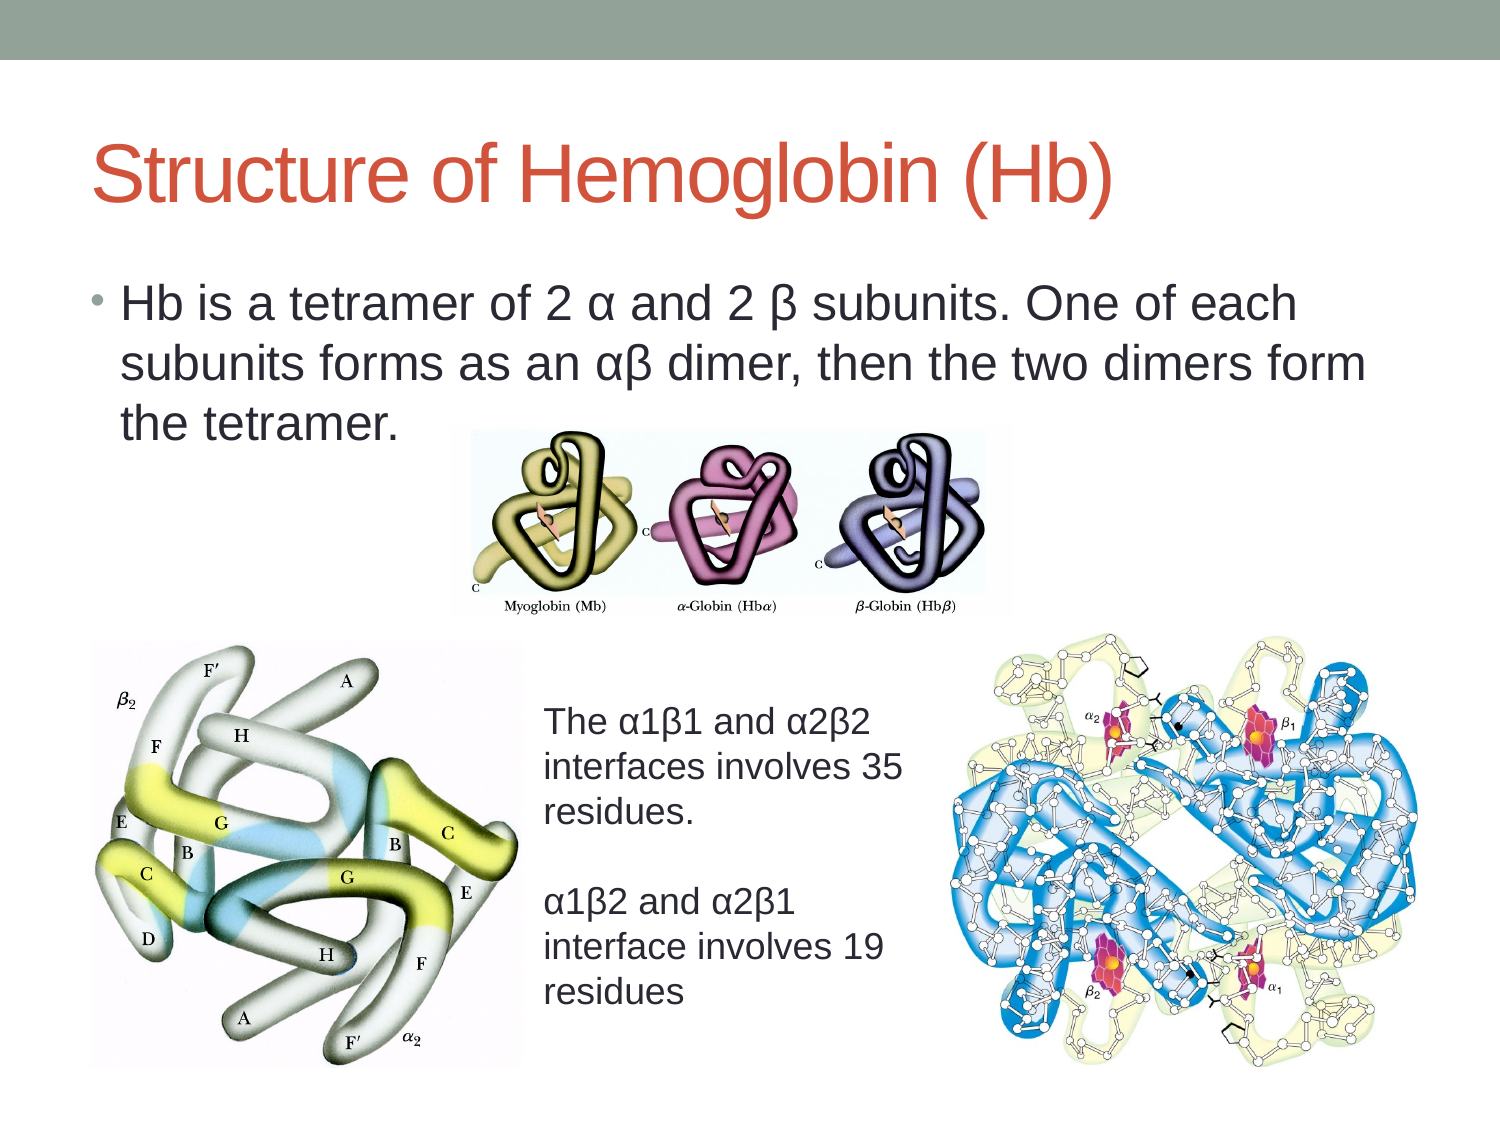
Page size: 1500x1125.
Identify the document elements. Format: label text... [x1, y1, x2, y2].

picture [450, 424, 1014, 616]
title Structure of Hemoglobin (Hb) [75, 87, 1425, 250]
list Hb is a tetramer of 2 α and 2 β subunits. One of each subunits forms as an αβ dimer, then the two dimers form the tetramer. [75, 262, 1425, 1063]
picture [949, 633, 1418, 1067]
text_box The α1β1 and α2β2 interfaces involves 35 residues. α1β2 and α2β1 interface involves 19 residues [533, 689, 941, 1019]
picture [87, 638, 526, 1068]
